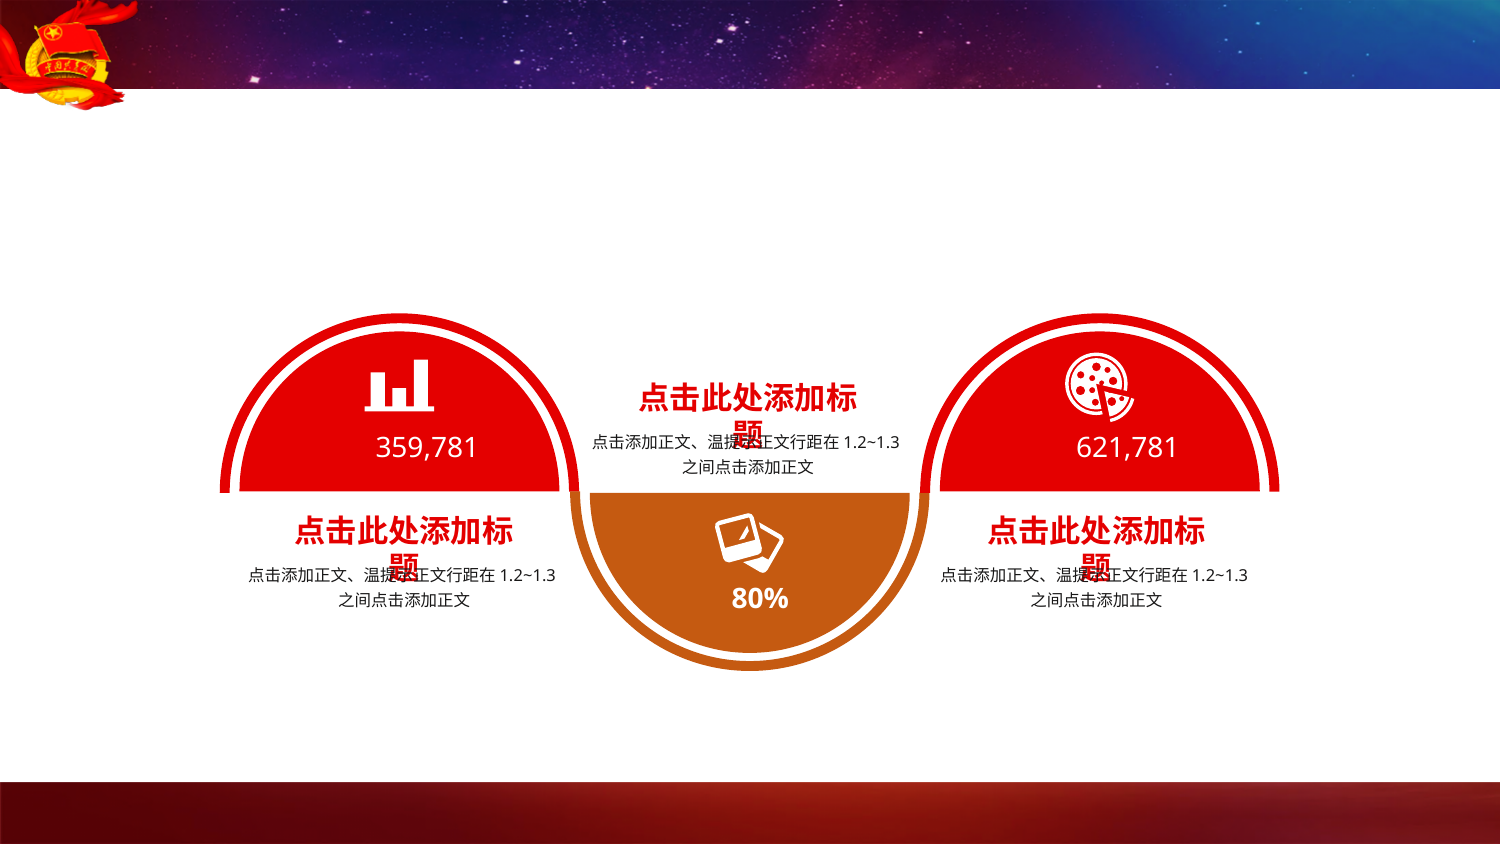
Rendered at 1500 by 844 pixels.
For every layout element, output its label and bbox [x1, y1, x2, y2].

text_box [570, 311, 930, 672]
text_box [920, 313, 1280, 673]
picture [0, 0, 1500, 112]
picture [0, 783, 1500, 844]
text_box [714, 513, 785, 573]
text_box [1065, 352, 1135, 423]
text_box [219, 313, 580, 673]
